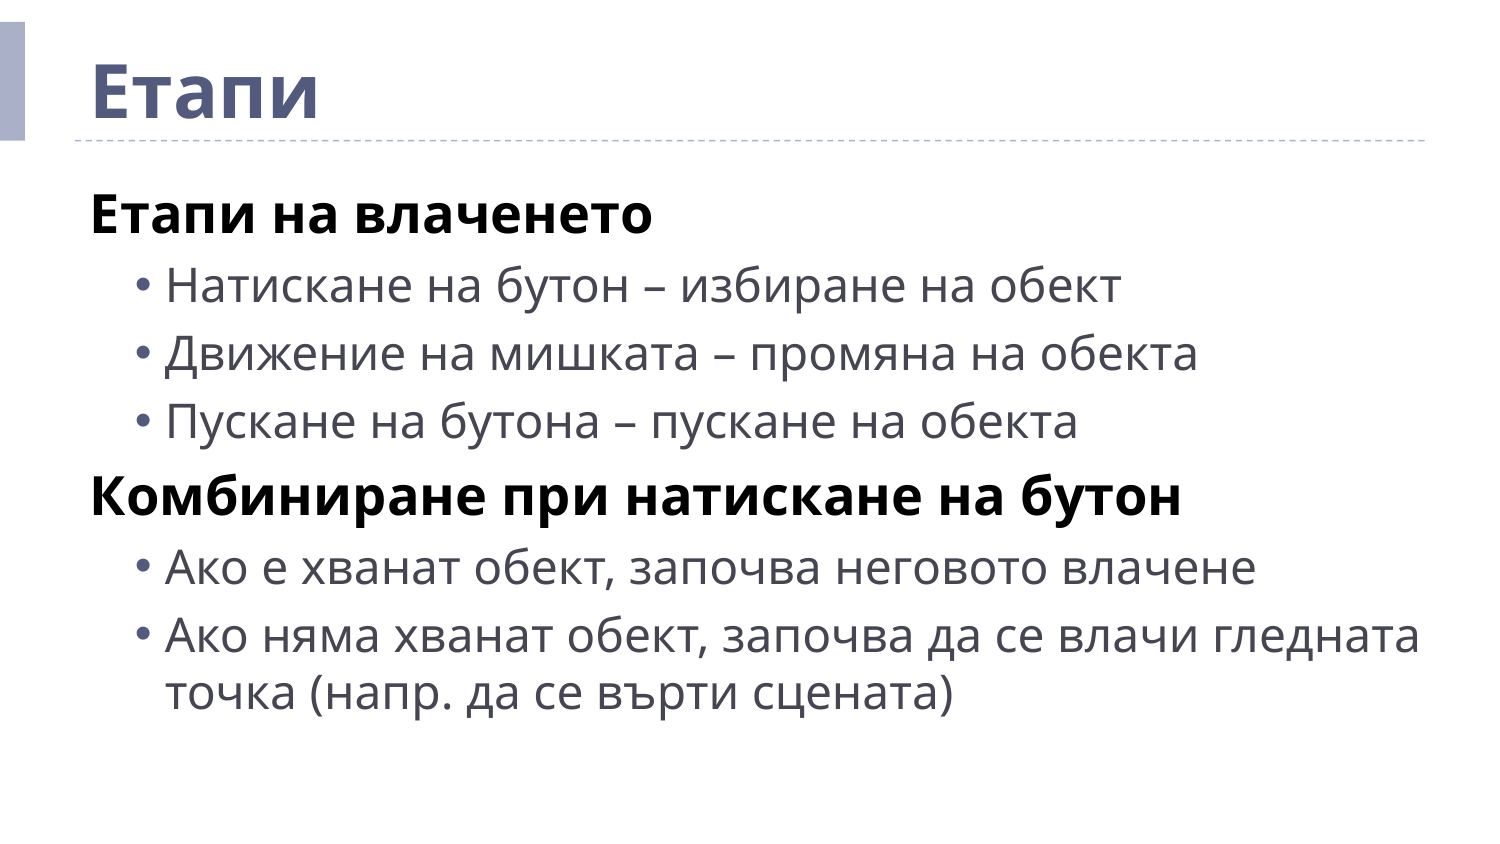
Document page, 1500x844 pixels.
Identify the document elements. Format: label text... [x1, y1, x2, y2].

title Етапи [75, 18, 1475, 141]
list Етапи на влаченето Натискане на бутон – избиране на обект Движение на мишката – промяна на обекта Пускане на бутона – пускане на обекта Комбиниране при натискане на бутон Ако е хванат обект, започва неговото влачене Ако няма хванат обект, започва да се влачи гледната точка (напр. да се върти сцената) [75, 171, 1475, 835]
